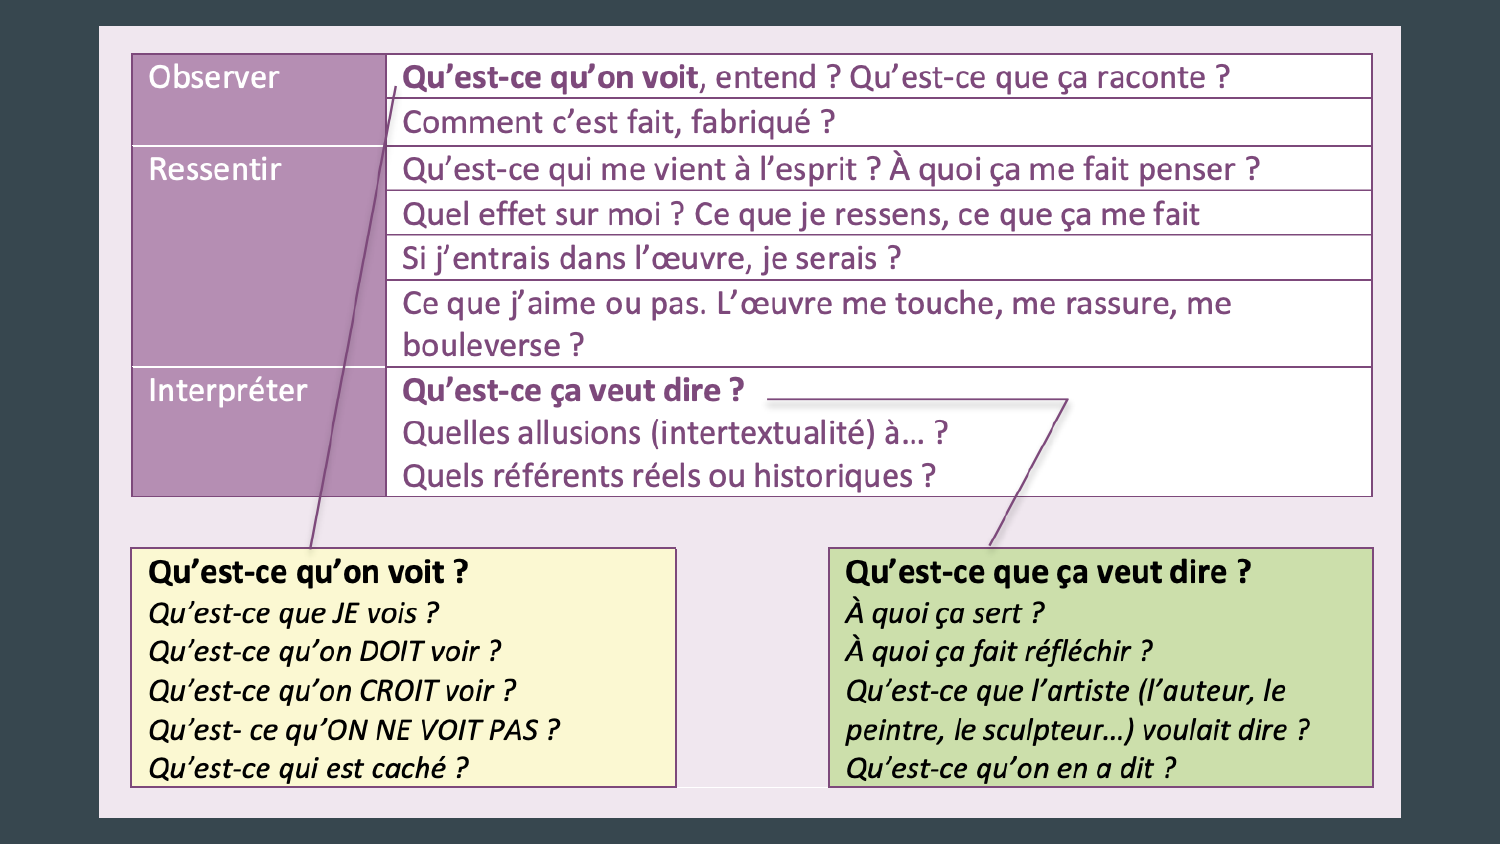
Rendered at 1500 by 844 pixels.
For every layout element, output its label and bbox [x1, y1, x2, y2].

picture [99, 25, 1401, 818]
